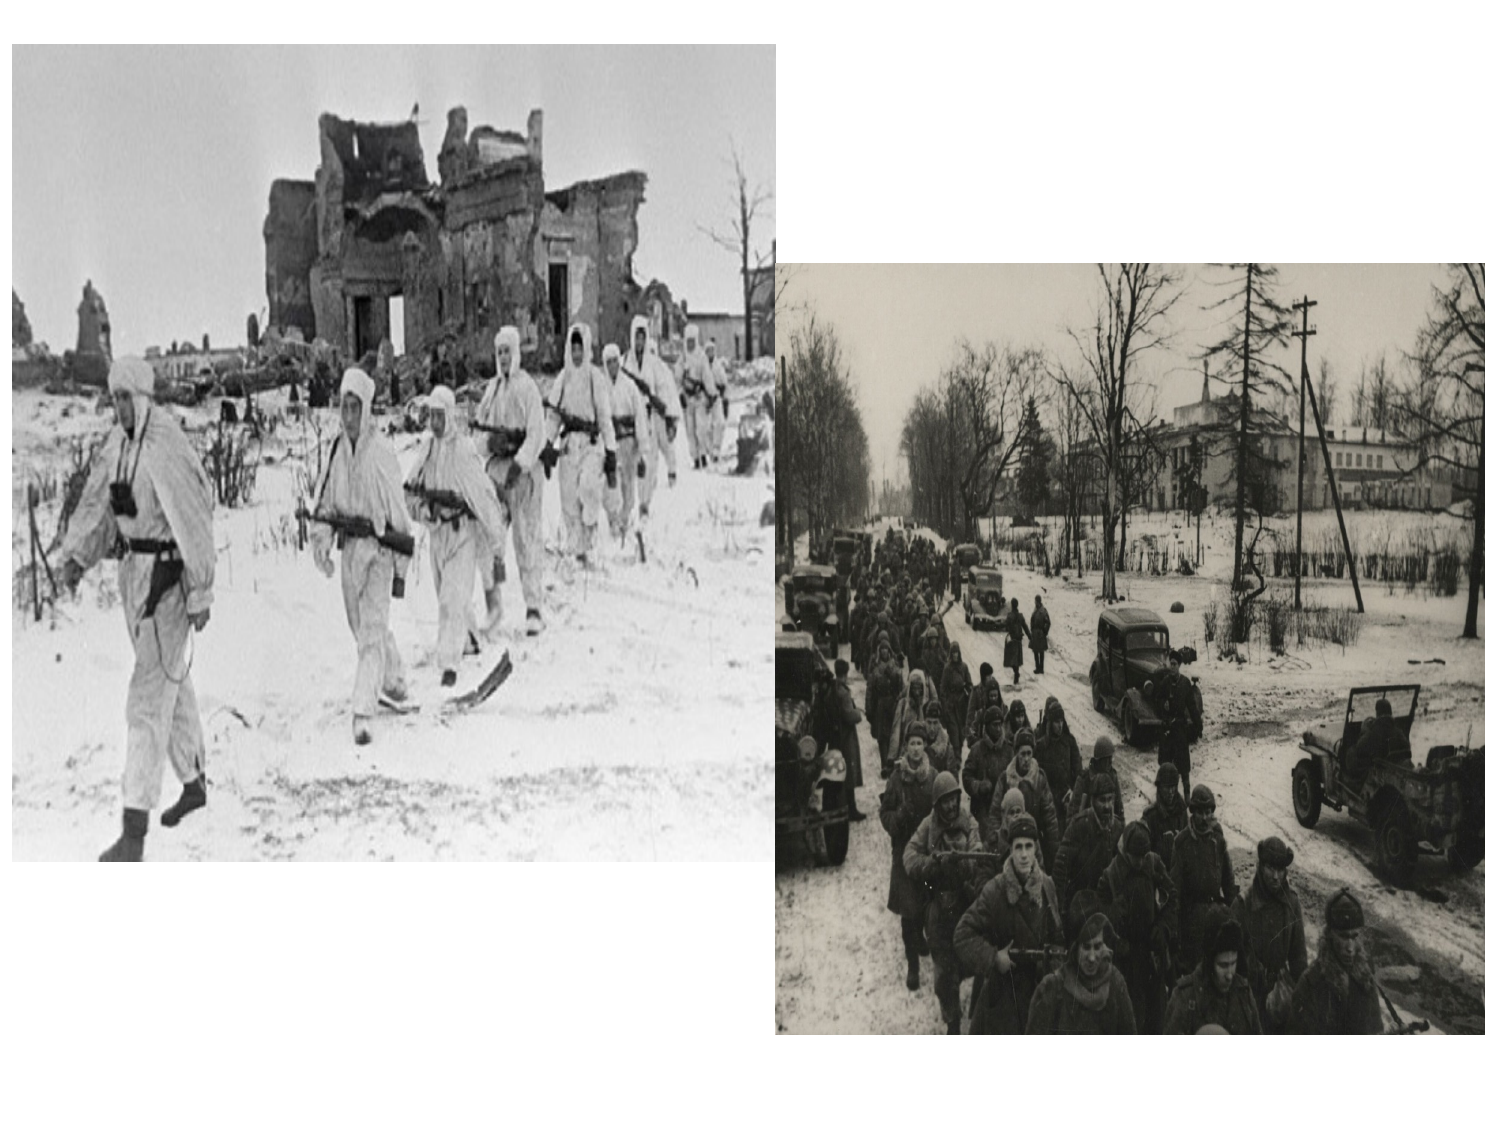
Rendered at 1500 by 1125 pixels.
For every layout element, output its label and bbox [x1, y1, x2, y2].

picture [12, 44, 1486, 1036]
